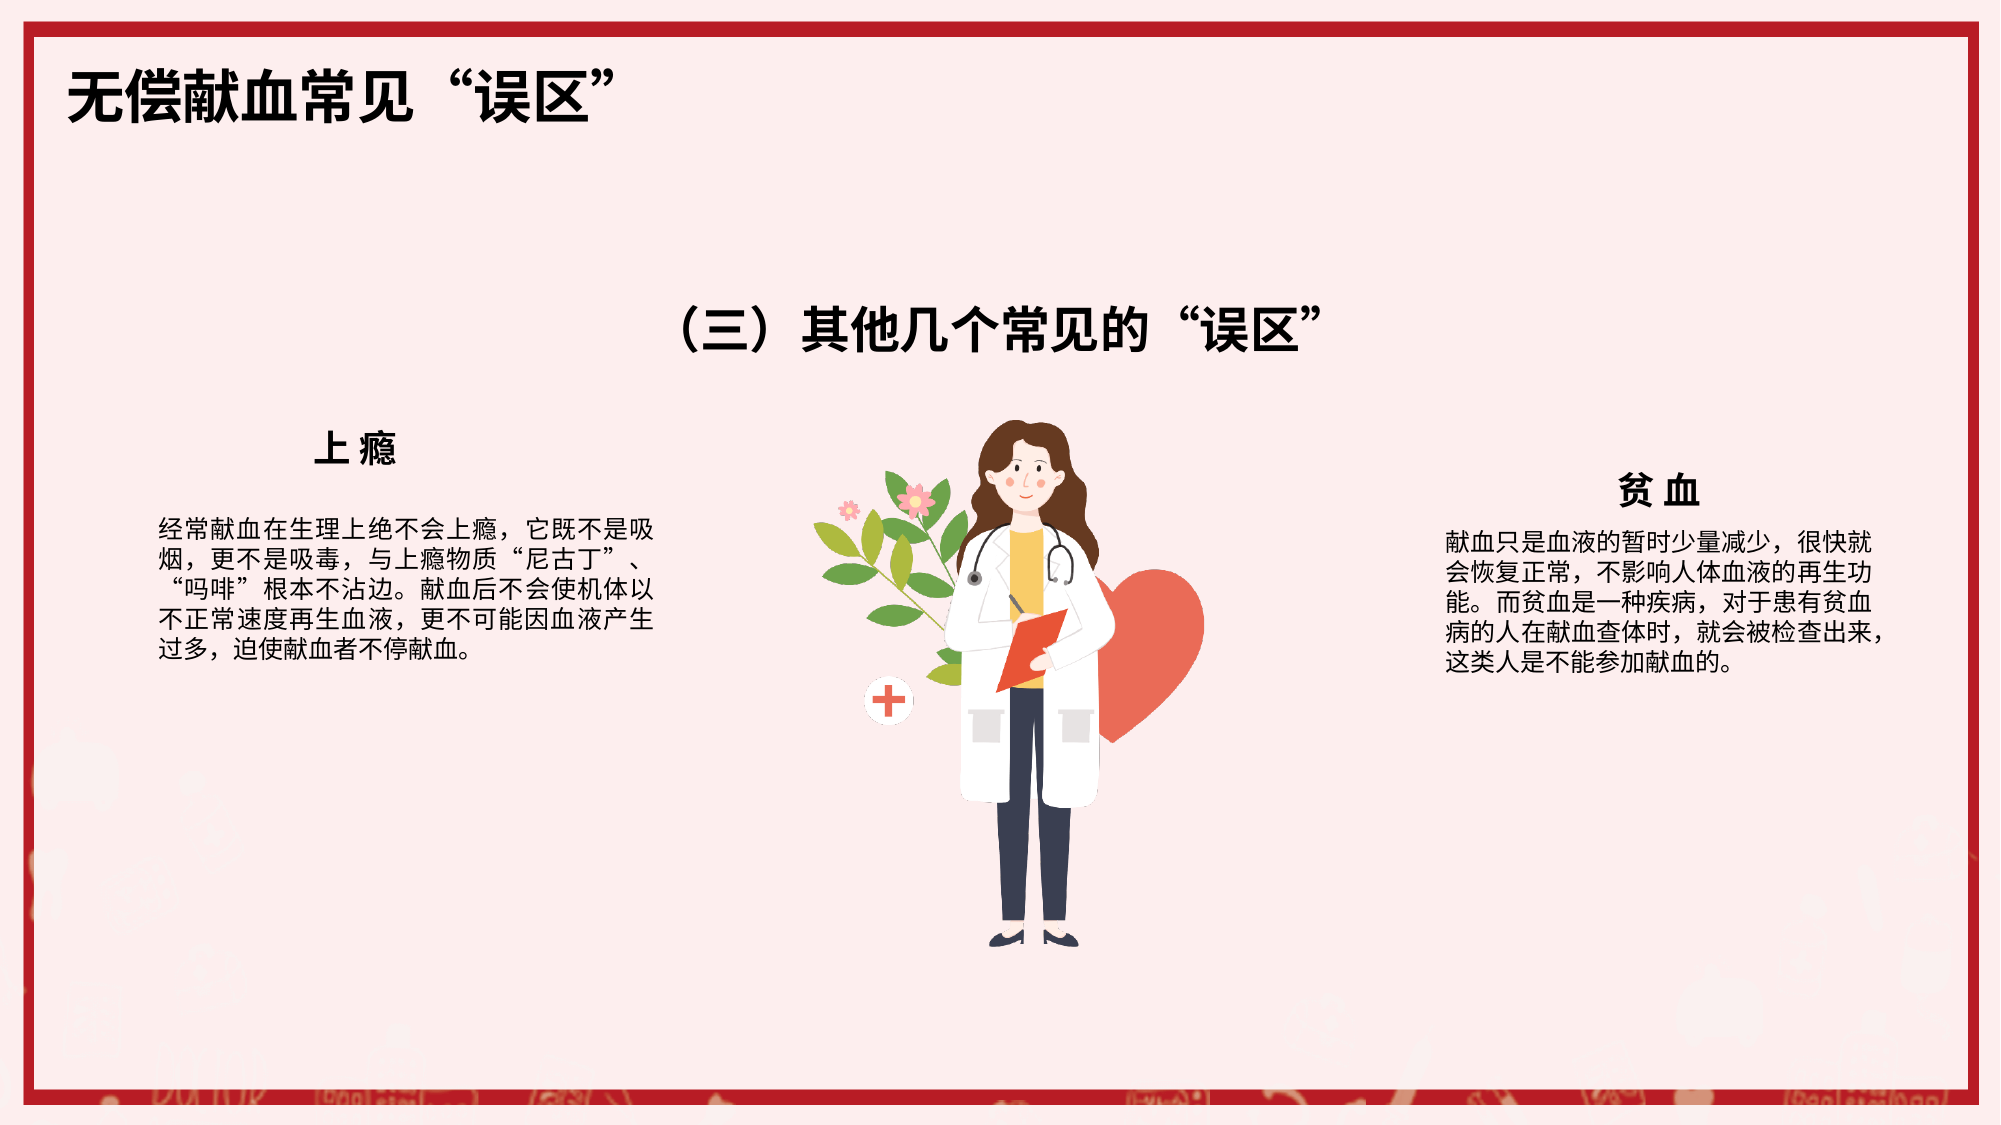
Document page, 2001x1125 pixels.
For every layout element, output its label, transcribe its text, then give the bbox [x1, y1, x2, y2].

text_box （三）其他几个常见的“误区” [296, 291, 1704, 367]
text_box 贫 血 [1602, 459, 1716, 519]
text_box 上 瘾 [298, 417, 412, 477]
text_box 献血只是血液的暂时少量减少，很快就会恢复正常，不影响人体血液的再生功能。而贫血是一种疾病，对于患有贫血病的人在献血查体时，就会被检查出来，这类人是不能参加献血的。 [1431, 519, 1887, 684]
text_box 无偿献血常见“误区” [51, 52, 829, 138]
text_box 经常献血在生理上绝不会上瘾，它既不是吸烟，更不是吸毒，与上瘾物质“尼古丁”、“吗啡”根本不沾边。献血后不会使机体以不正常速度再生血液，更不可能因血液产生过多，迫使献血者不停献血。 [143, 506, 670, 671]
picture [0, 0, 2000, 1125]
